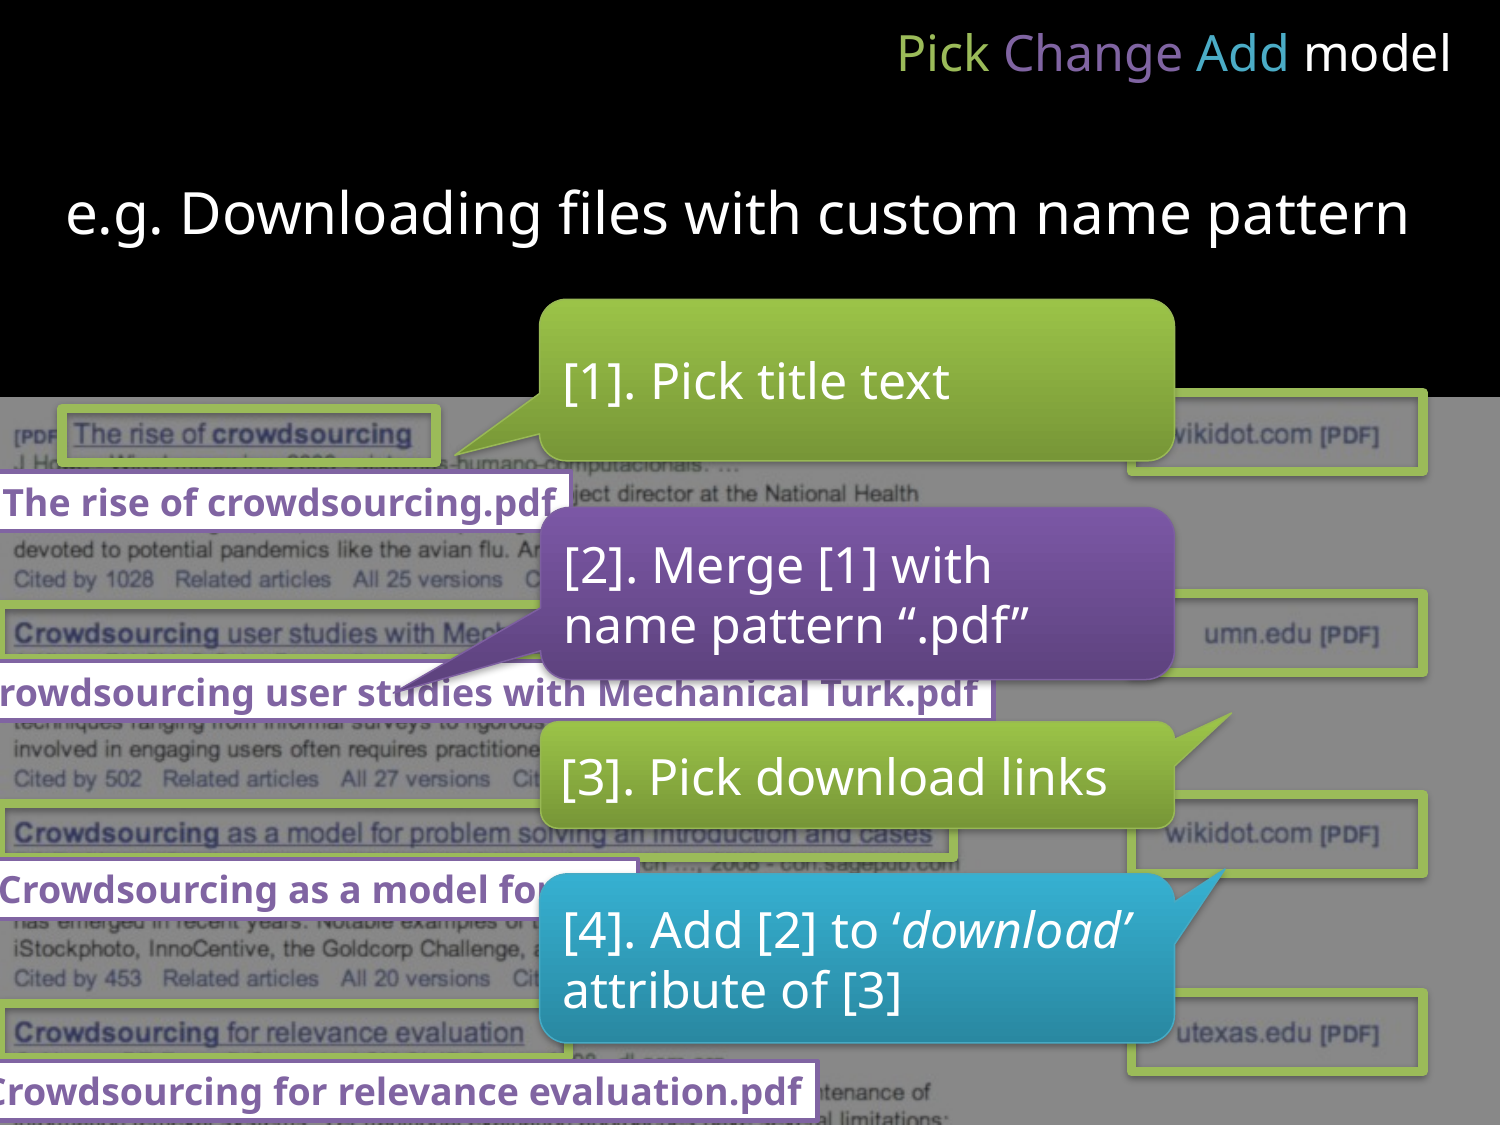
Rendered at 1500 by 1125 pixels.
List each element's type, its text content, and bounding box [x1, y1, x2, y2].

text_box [0, 408, 535, 1058]
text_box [540, 391, 1424, 1072]
picture [0, 397, 540, 408]
text_box e.g. Downloading files with custom name pattern [50, 168, 1454, 254]
picture [0, 397, 1500, 1125]
text_box Pick Change Add model [122, 14, 1467, 89]
text_box [1]. Pick title text [538, 298, 1176, 392]
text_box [6, 471, 947, 1122]
